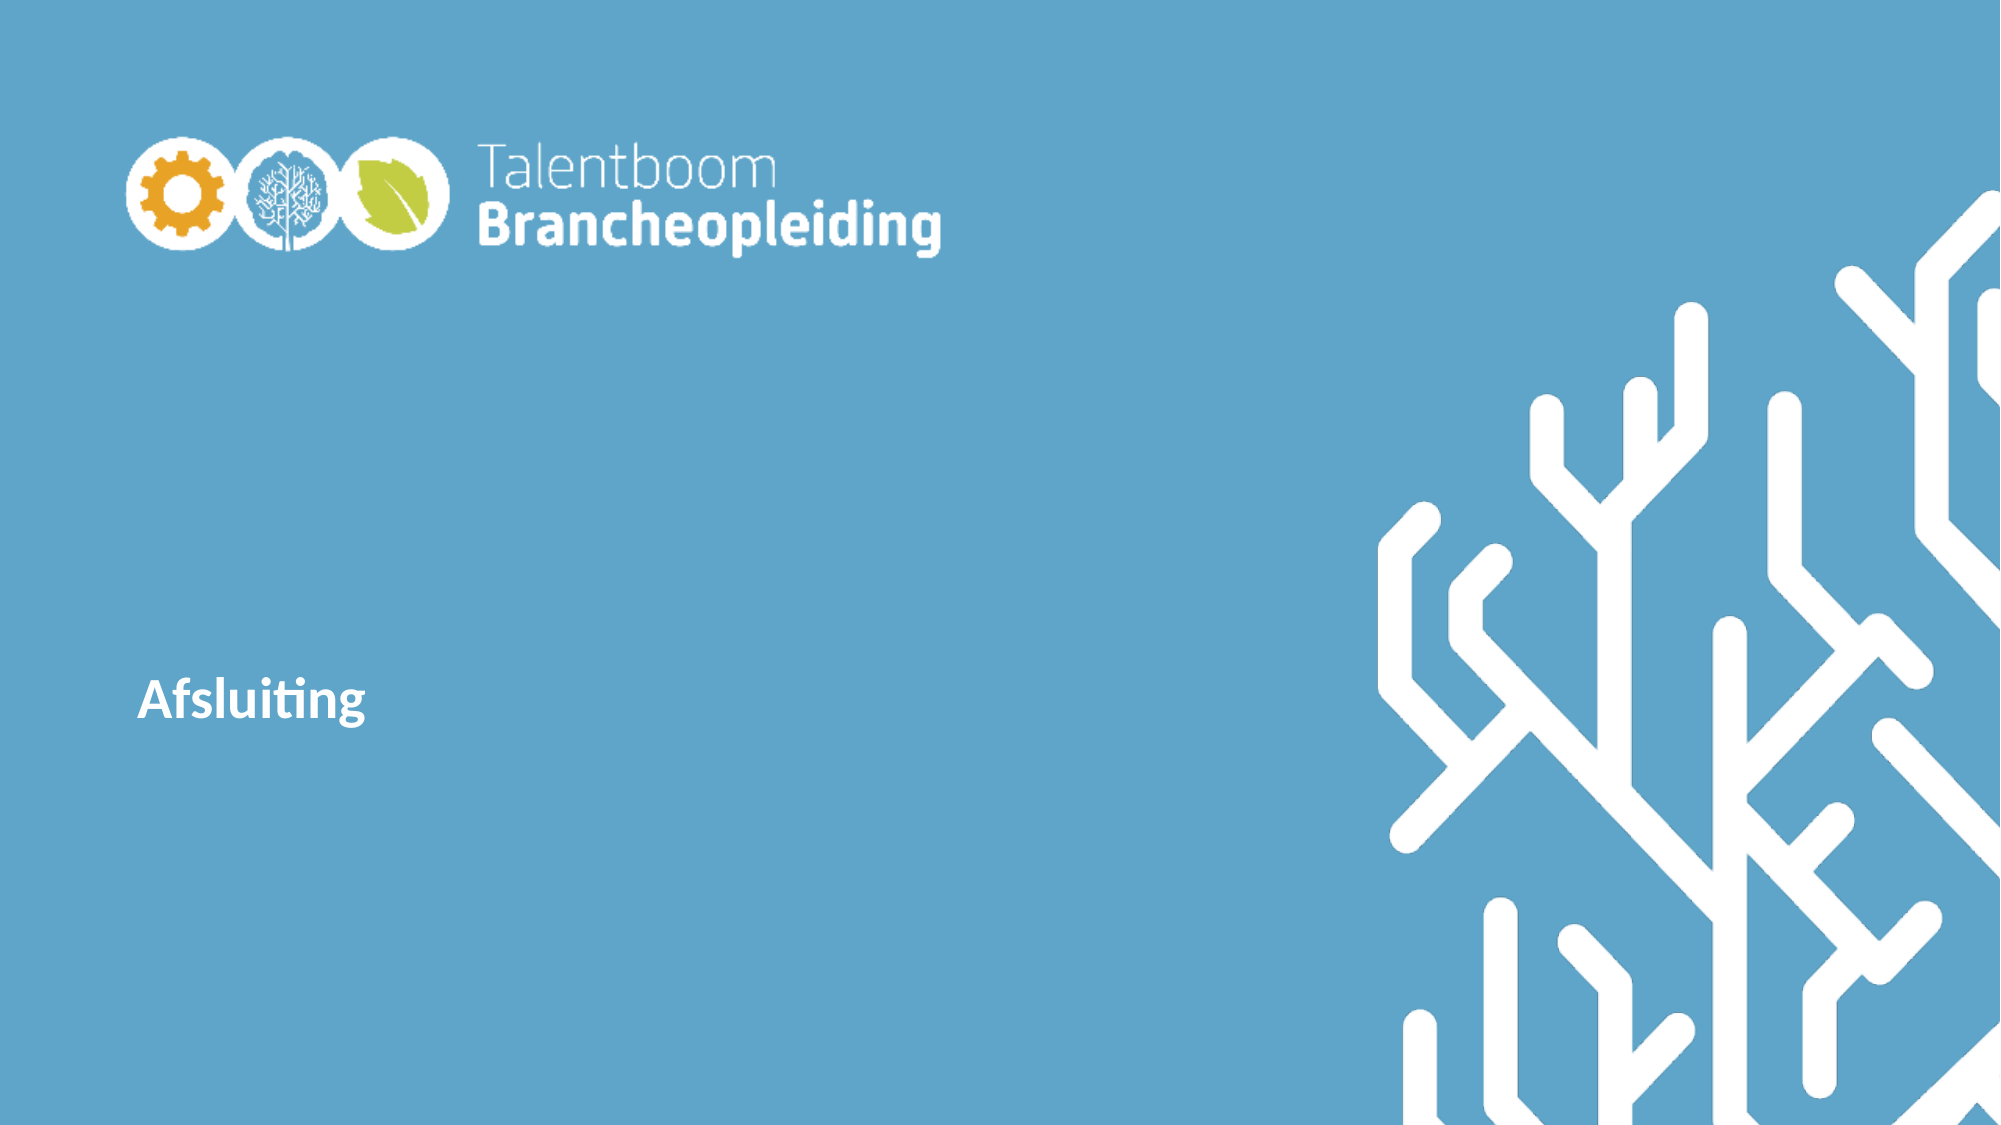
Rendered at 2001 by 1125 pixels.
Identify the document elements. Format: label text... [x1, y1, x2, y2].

picture [1351, 111, 2001, 1125]
title Afsluiting [137, 314, 1352, 732]
picture [64, 93, 1000, 296]
